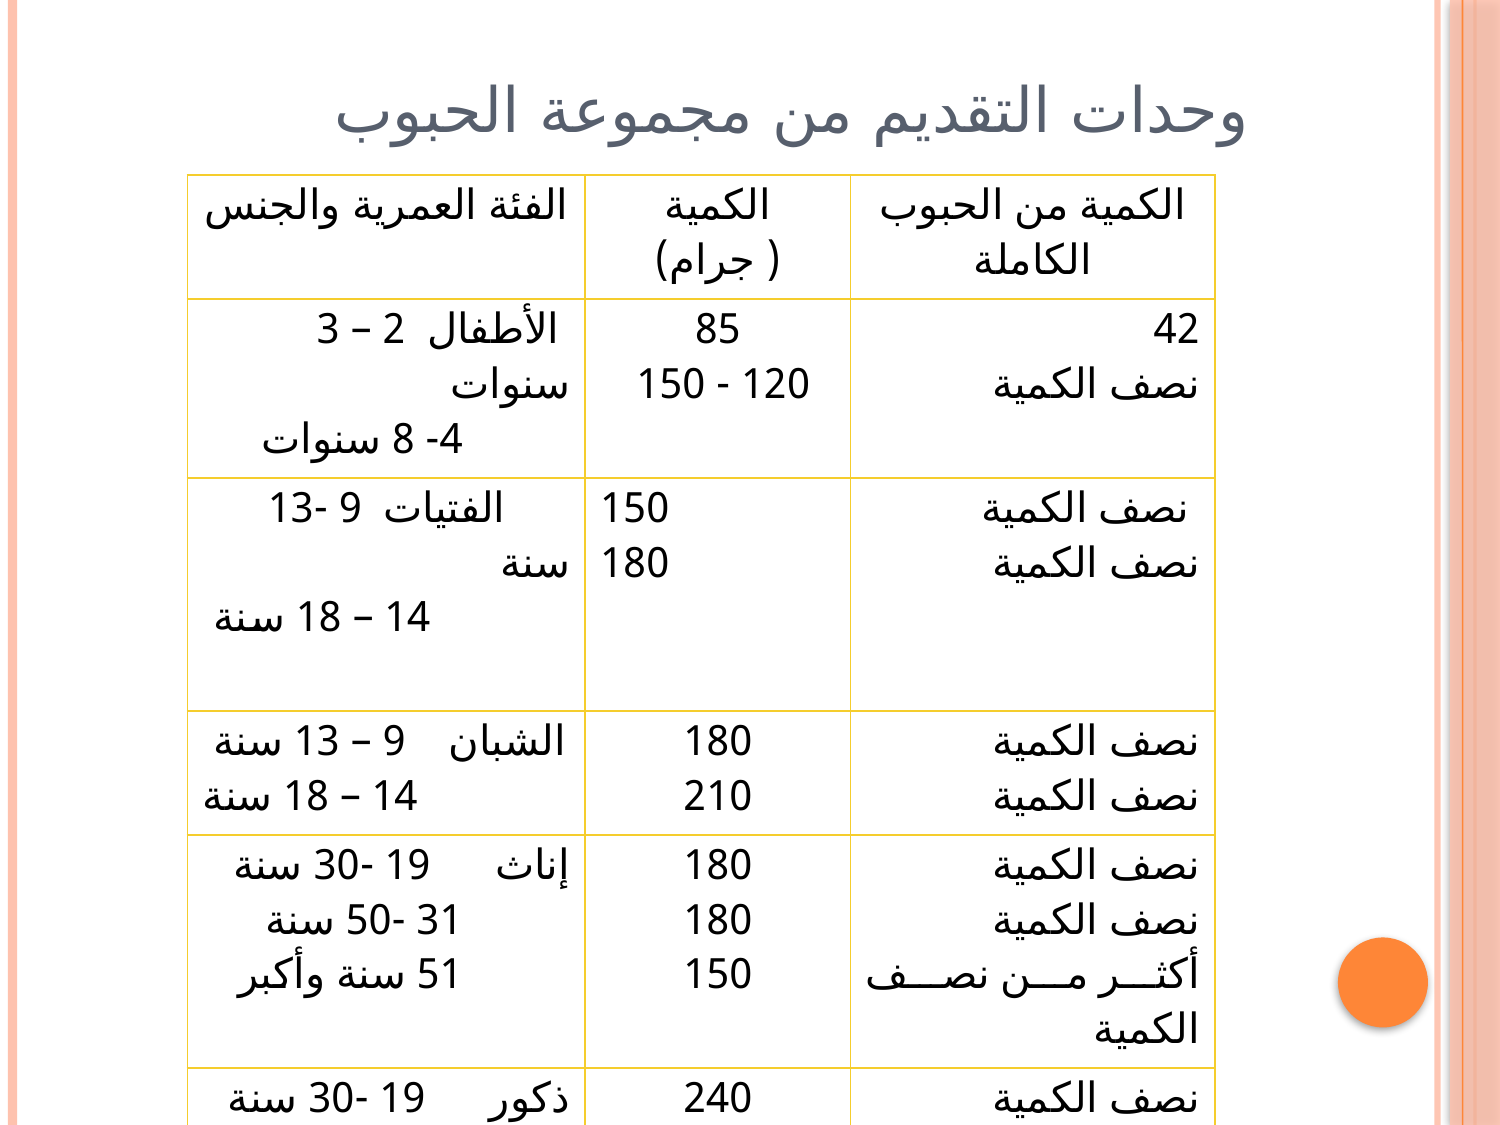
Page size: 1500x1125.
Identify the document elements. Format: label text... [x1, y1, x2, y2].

table_cell إناث 19 -30 سنة 31 -50 سنة 51 سنة وأكبر [188, 836, 584, 1067]
table_cell الأطفال 2 – 3 سنوات 4- 8 سنوات [188, 300, 584, 477]
table_cell نصف الكمية نصف الكمية [851, 712, 1214, 834]
table_header الفئة العمرية والجنس [188, 176, 584, 298]
table_cell الفتيات 9 -13 سنة 14 – 18 سنة [188, 479, 584, 710]
table_cell نصف الكمية نصف الكمية [851, 479, 1214, 710]
table_cell الشبان 9 – 13 سنة 14 – 18 سنة [188, 712, 584, 834]
table_cell 240 210 180 [586, 1069, 850, 1125]
table_cell نصف الكمية نصف الكمية نصف الكمية [851, 1069, 1214, 1125]
title وحدات التقديم من مجموعة الحبوب [37, 0, 1388, 153]
table_header الكمية من الحبوب الكاملة [851, 176, 1214, 298]
table_cell 150 180 [586, 479, 850, 710]
table_cell 42 نصف الكمية [851, 300, 1214, 477]
table_cell 180 180 150 [586, 836, 850, 1067]
table_cell ذكور 19 -30 سنة 31 -50 سنة 51 سنة وأكبر [188, 1069, 584, 1125]
table_cell نصف الكمية نصف الكمية أكثر من نصف الكمية [851, 836, 1214, 1067]
table_cell 180 210 [586, 712, 850, 834]
table_cell 85 120 - 150 [586, 300, 850, 477]
table_header الكمية ( جرام) [586, 176, 850, 298]
